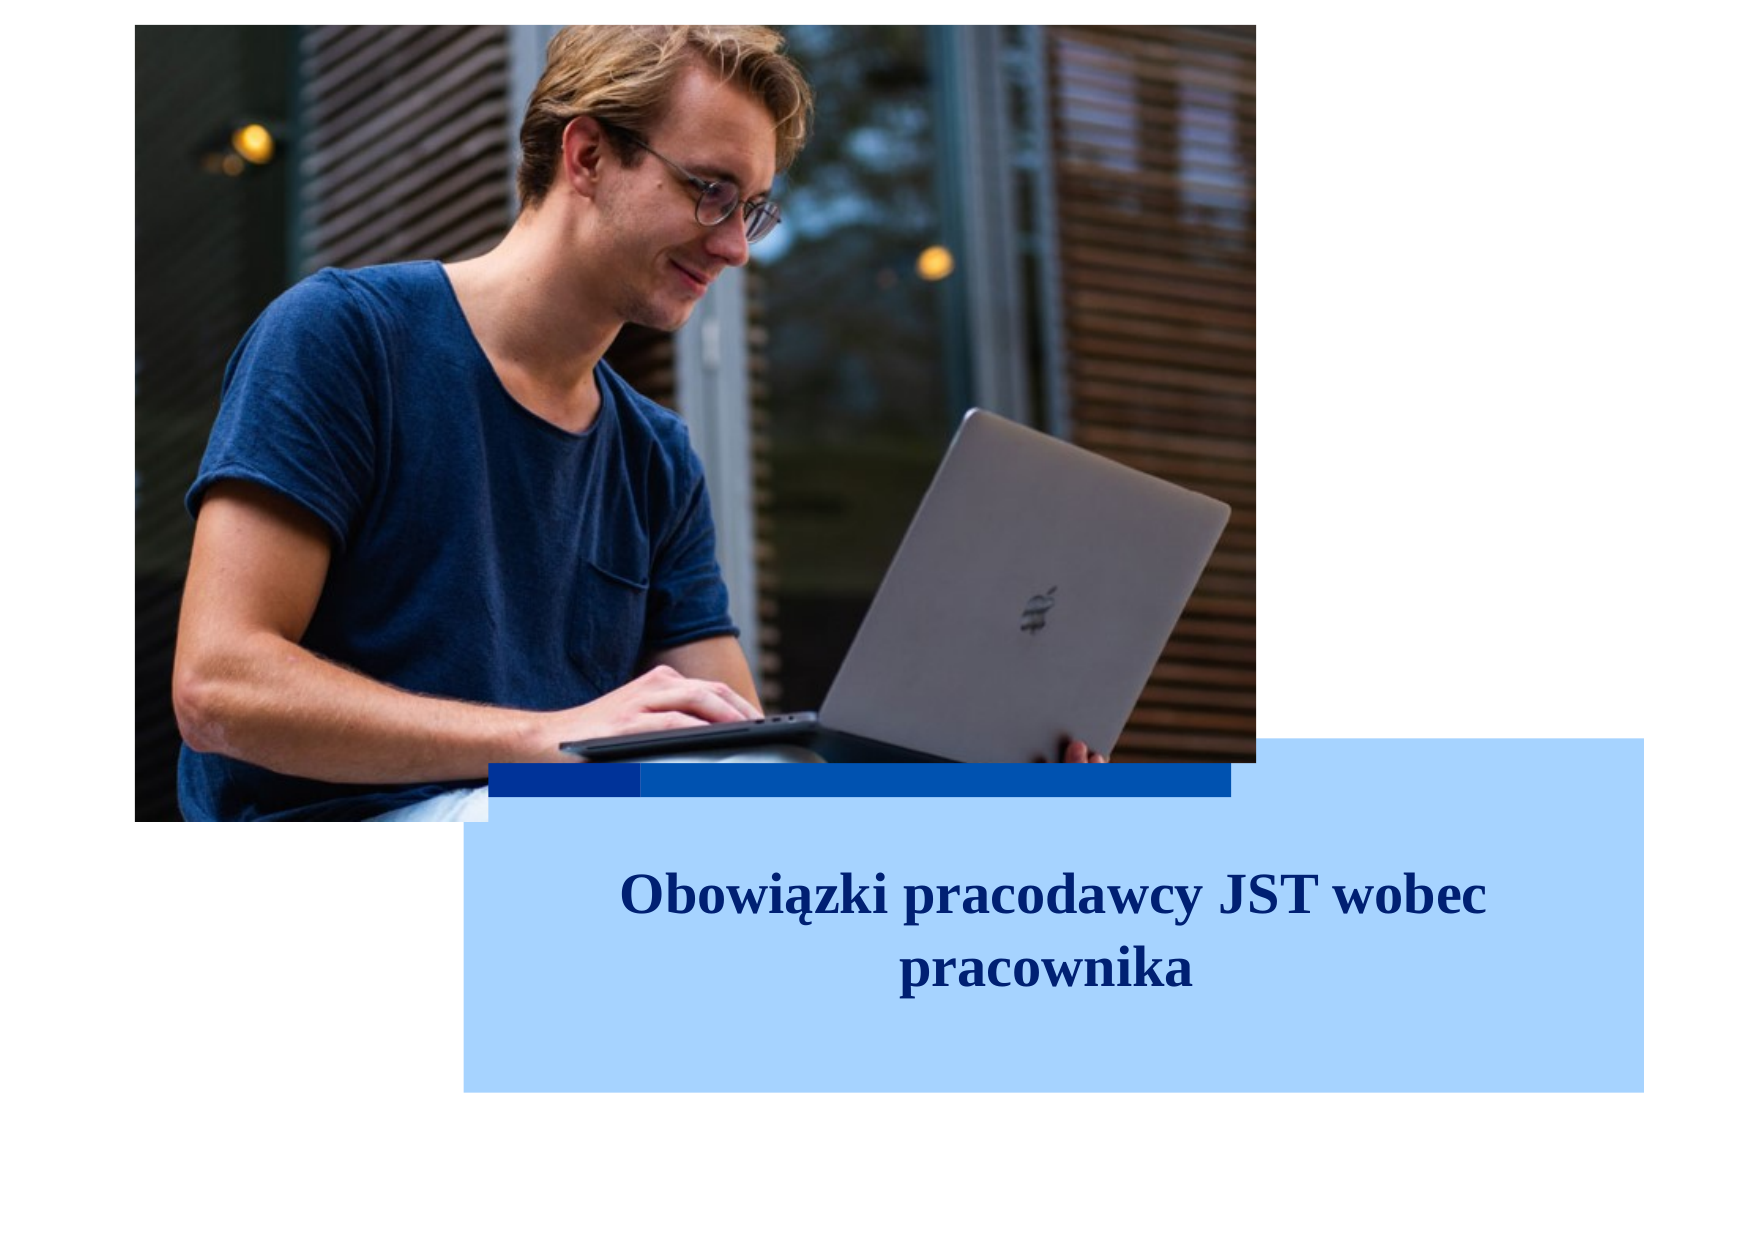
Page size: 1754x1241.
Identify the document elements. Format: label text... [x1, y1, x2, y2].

picture [109, 0, 1257, 823]
title Obowiązki pracodawcy JST wobec pracownika [522, 852, 1586, 1069]
